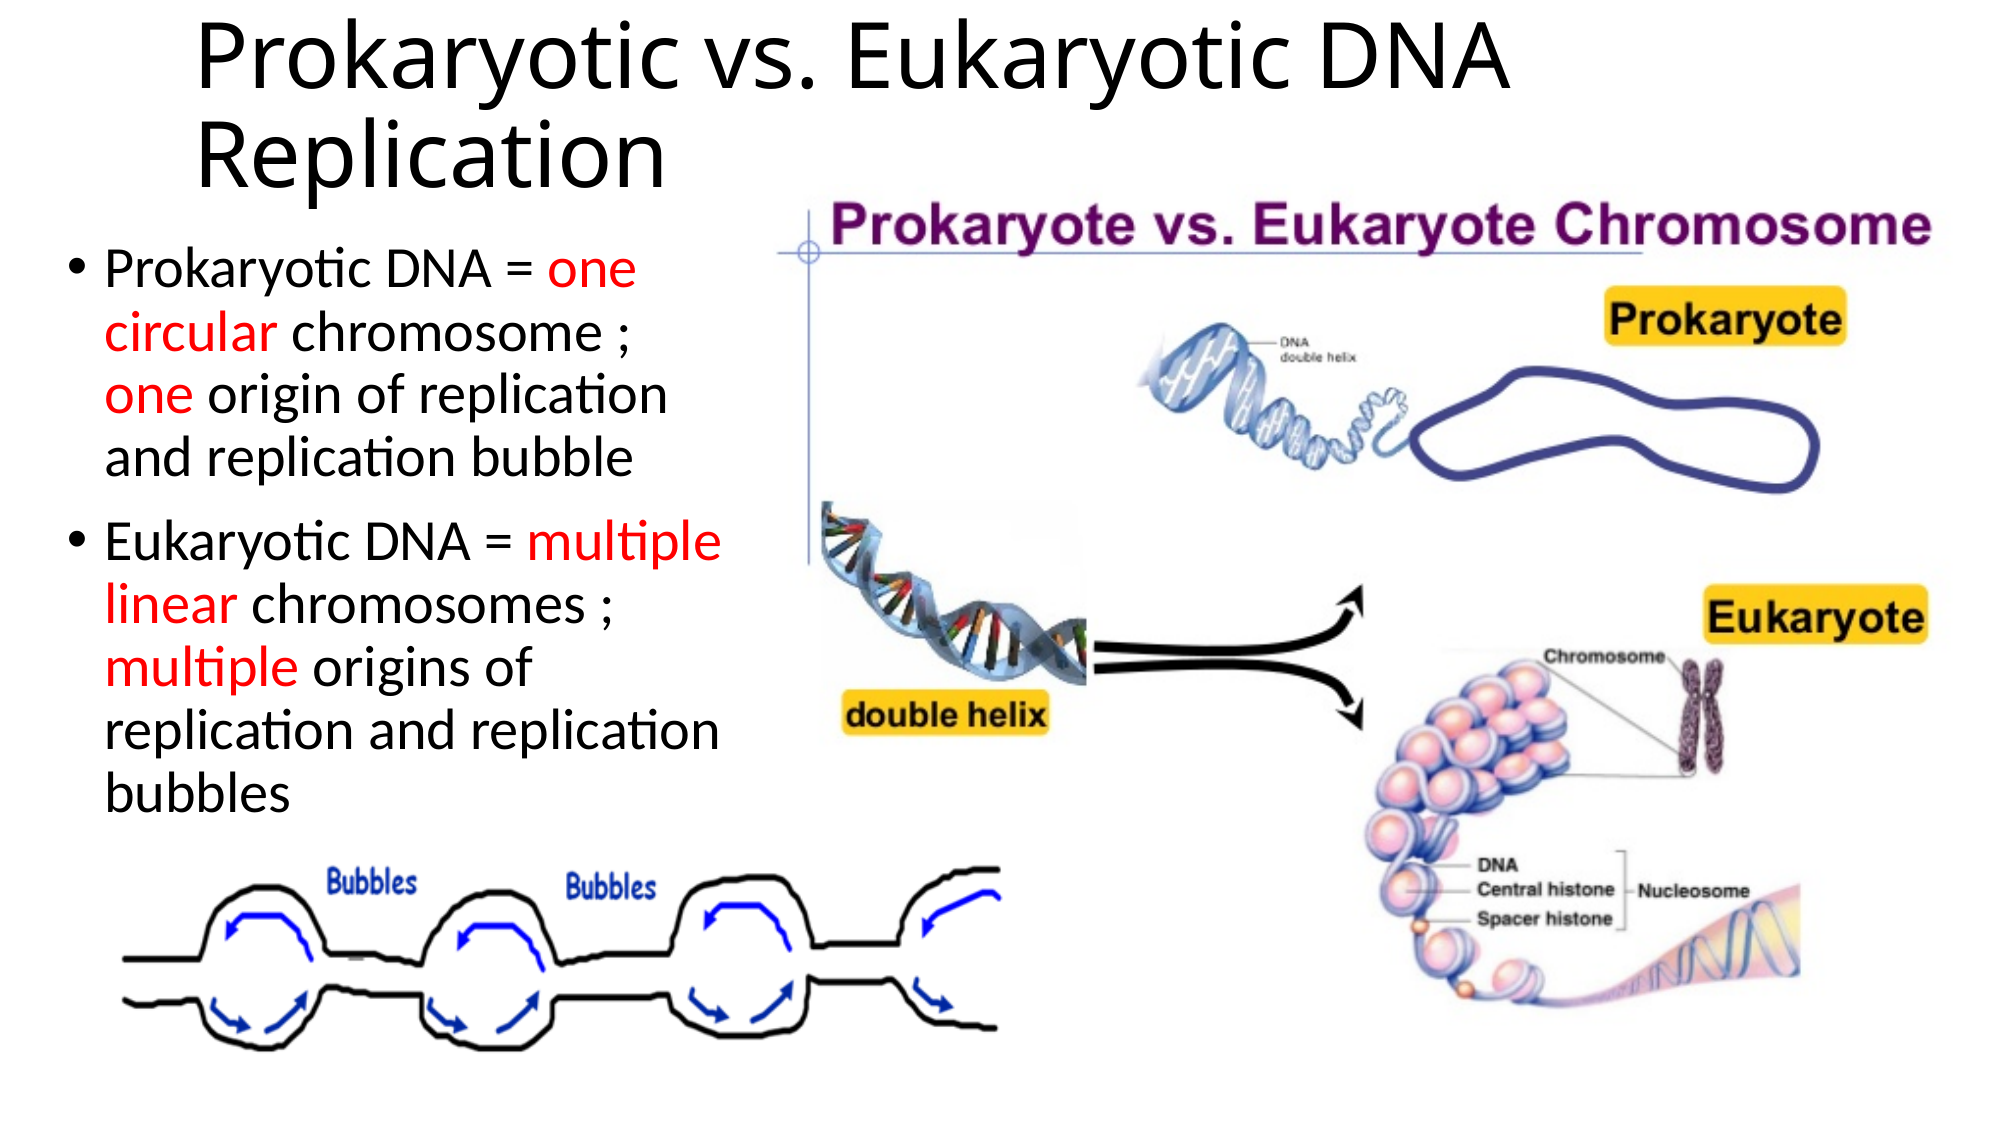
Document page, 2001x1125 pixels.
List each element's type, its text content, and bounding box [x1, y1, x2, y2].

picture [107, 184, 1954, 1060]
title Prokaryotic vs. Eukaryotic DNA Replication [178, 0, 1904, 218]
list Prokaryotic DNA = one circular chromosome ; one origin of replication and replication bubble Eukaryotic DNA = multiple linear chromosomes ; multiple origins of replication and replication bubbles [51, 230, 744, 944]
